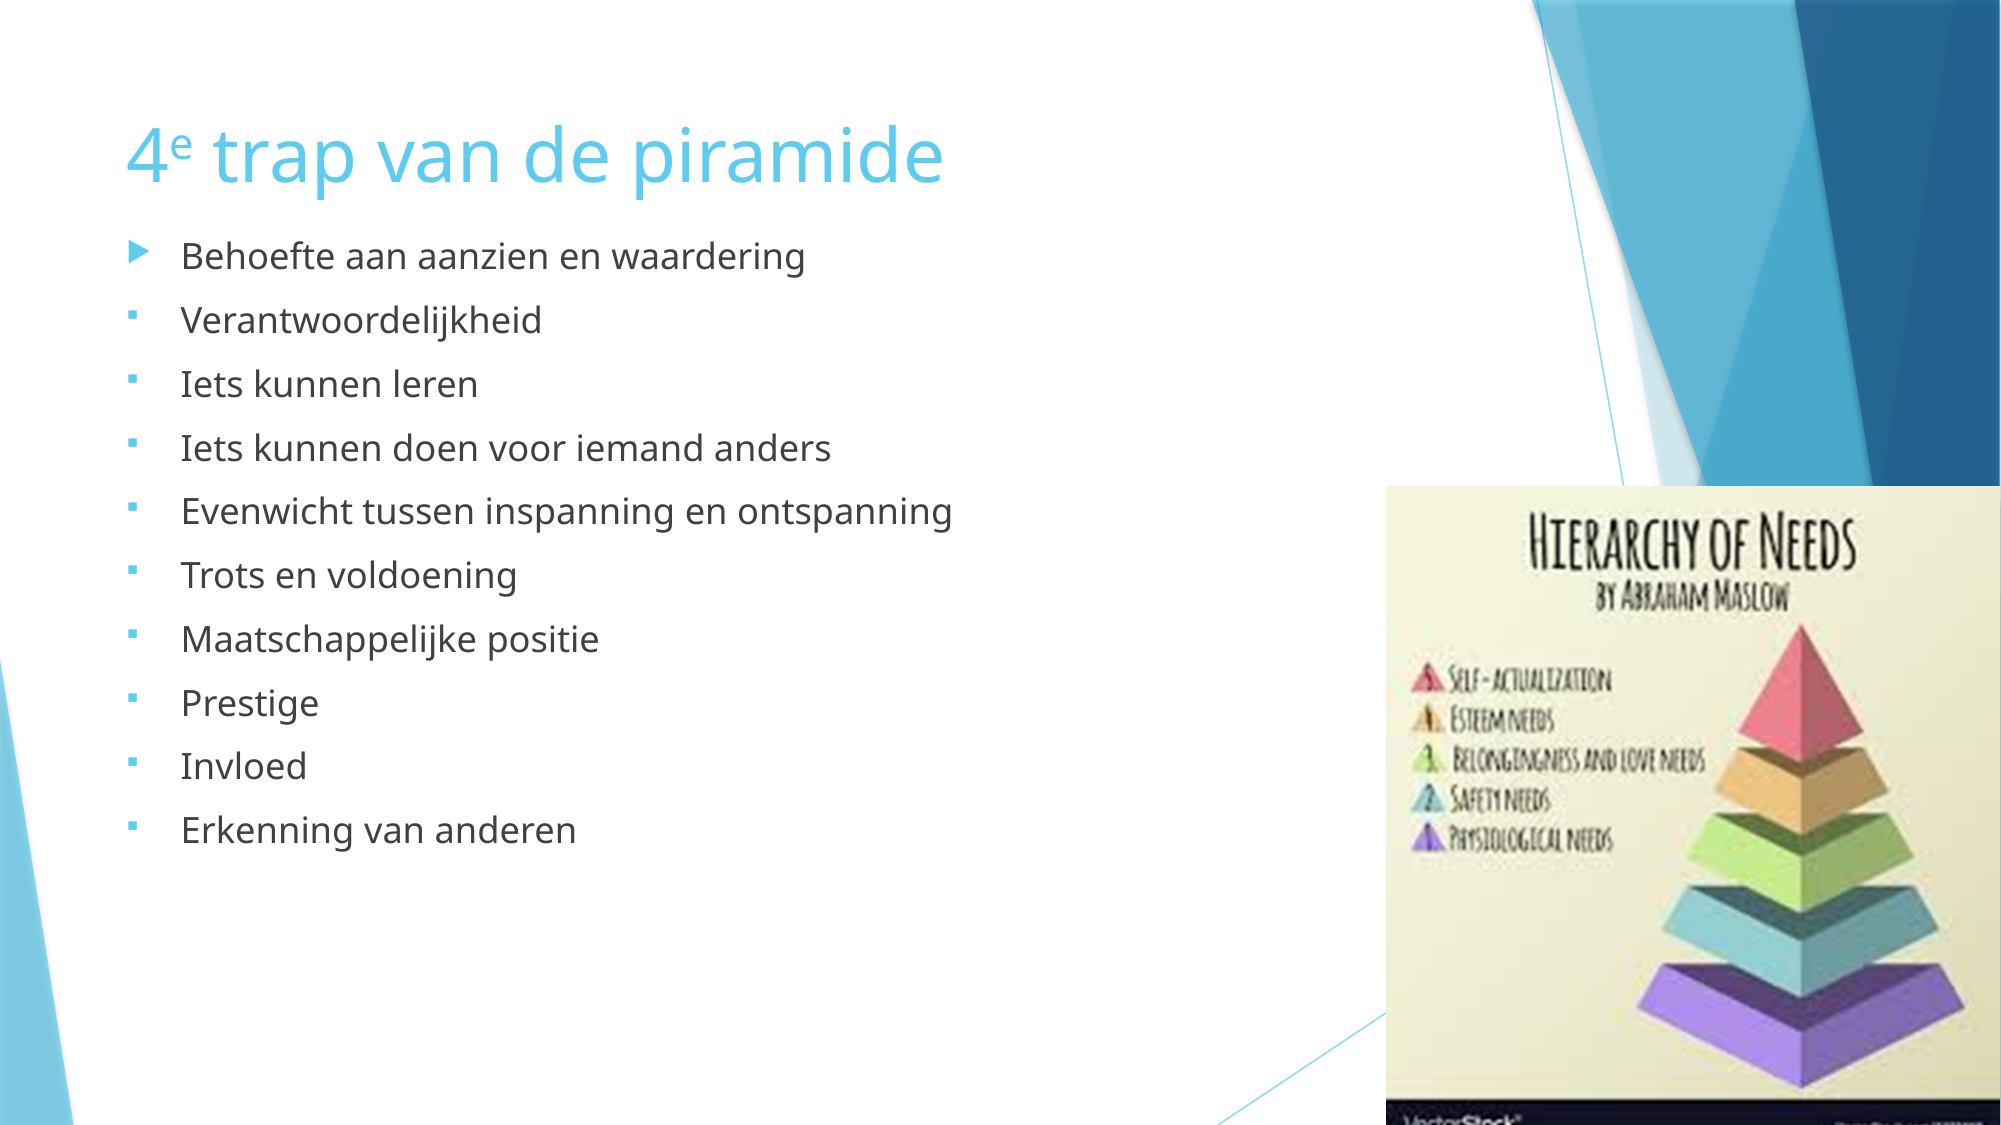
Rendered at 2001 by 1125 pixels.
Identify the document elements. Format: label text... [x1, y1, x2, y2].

list Behoefte aan aanzien en waardering Verantwoordelijkheid Iets kunnen leren Iets kunnen doen voor iemand anders Evenwicht tussen inspanning en ontspanning Trots en voldoening Maatschappelijke positie Prestige Invloed Erkenning van anderen [111, 225, 1522, 863]
picture [1386, 486, 2000, 1125]
title 4e trap van de piramide [111, 99, 1522, 225]
